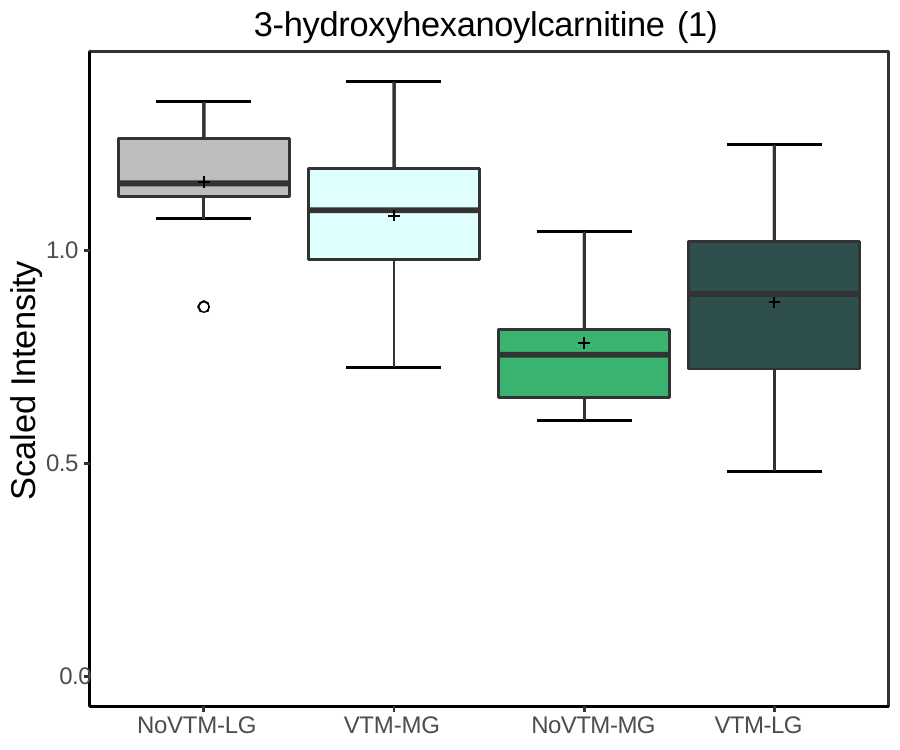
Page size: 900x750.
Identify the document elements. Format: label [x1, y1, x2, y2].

footer [57, 661, 95, 750]
text_box [1, 232, 82, 503]
text_box [83, 50, 891, 738]
text_box [251, 0, 726, 44]
slide_number [134, 713, 275, 750]
